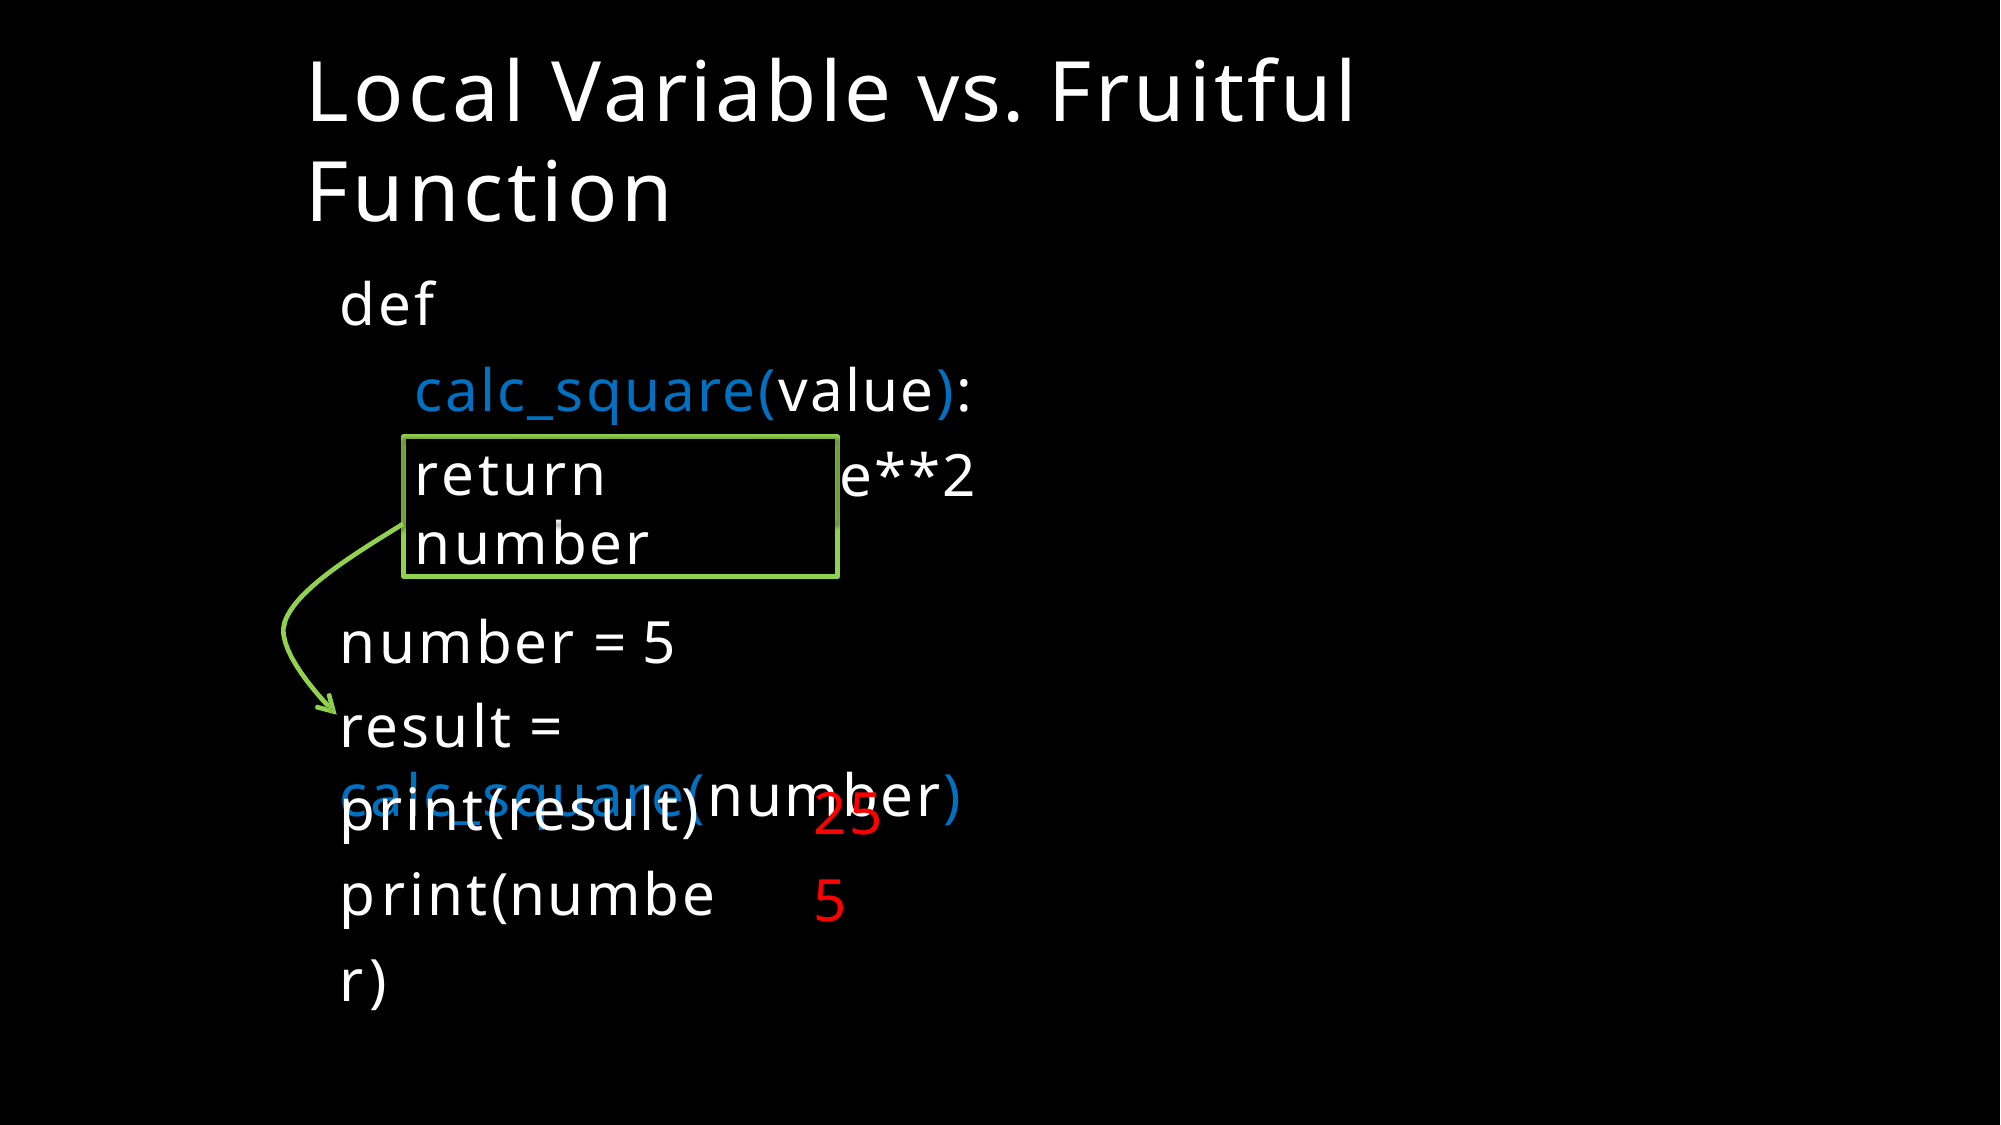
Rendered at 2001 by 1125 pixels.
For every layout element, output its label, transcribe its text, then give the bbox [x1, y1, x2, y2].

title Local Variable vs. Fruitful Function [303, 35, 1696, 238]
text_box number = 5 result = calc_square(number) [337, 589, 1172, 829]
text_box def calc_square(value): number = value**2 [337, 250, 1010, 509]
text_box print(result) print(number) [337, 754, 735, 1013]
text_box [274, 431, 847, 747]
text_box 25 5 [811, 758, 886, 933]
